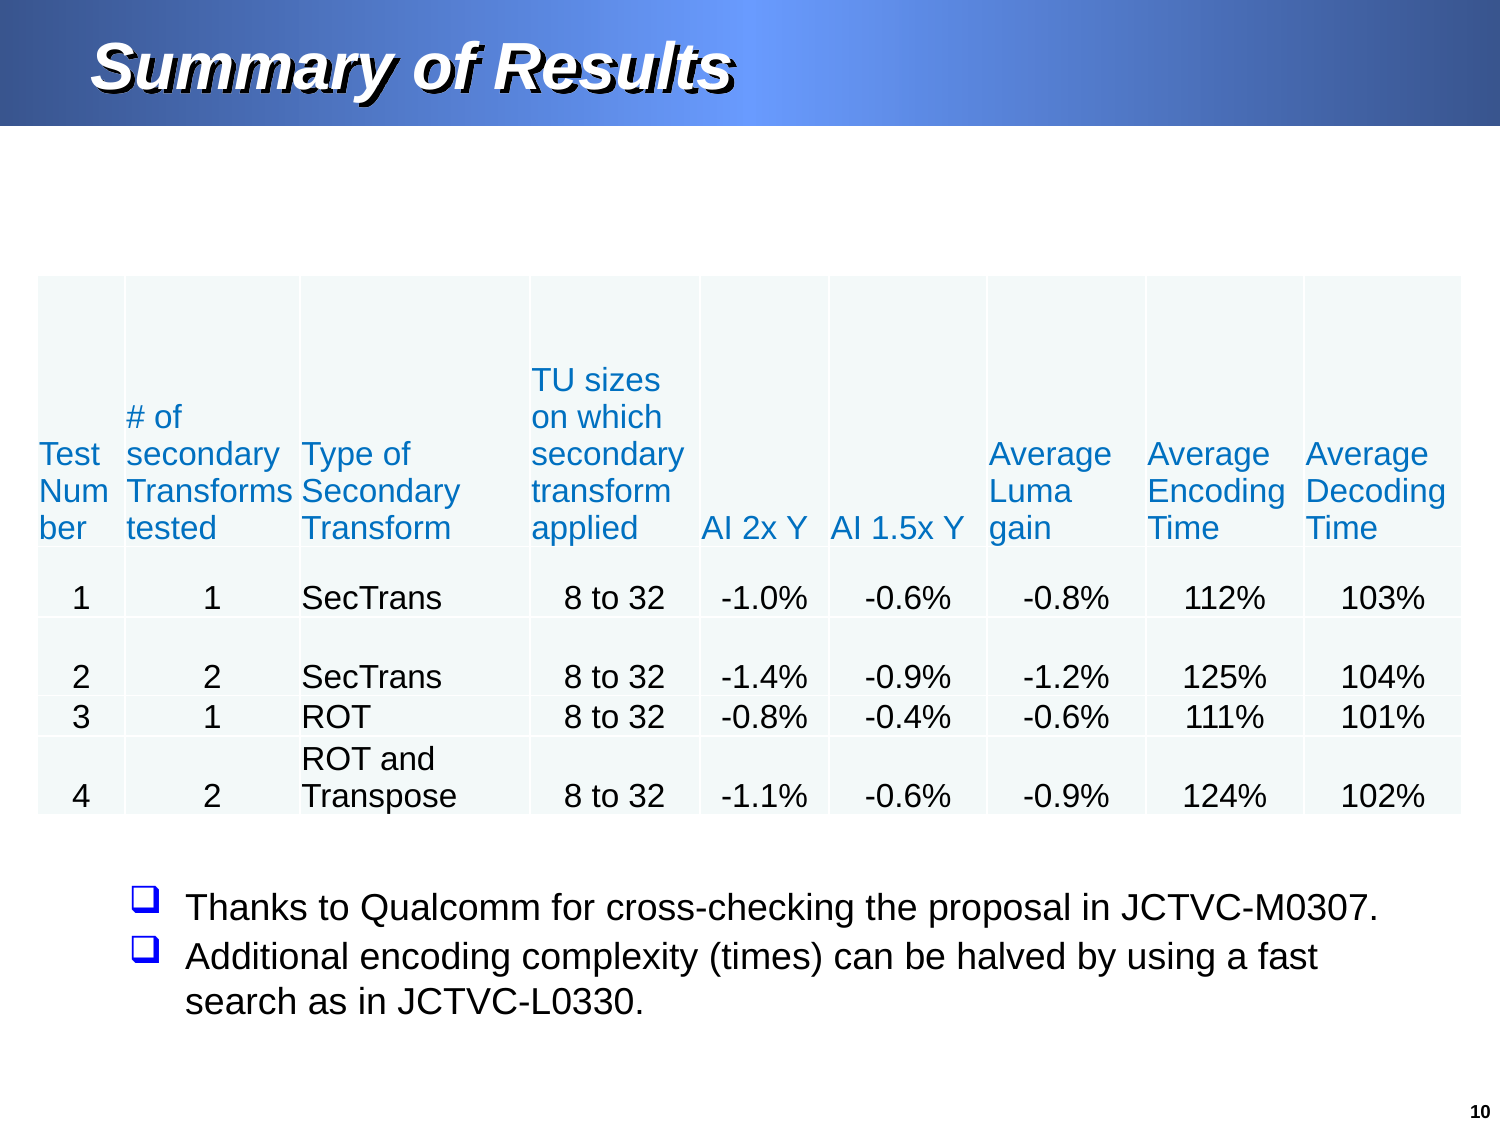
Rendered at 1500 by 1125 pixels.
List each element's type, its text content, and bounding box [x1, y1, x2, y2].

table_cell 124% [1147, 737, 1303, 814]
table_header TU sizes on which secondary transform applied [531, 276, 699, 546]
table_cell 1 [126, 547, 299, 616]
table_cell -1.2% [988, 618, 1145, 695]
table_cell -0.6% [830, 547, 986, 616]
table_header AI 1.5x Y [830, 276, 986, 546]
table_cell ROT and Transpose [301, 737, 529, 814]
table_header AI 2x Y [701, 276, 828, 546]
table_cell -0.6% [830, 737, 986, 814]
table_cell -0.8% [701, 696, 828, 735]
table_header Type of Secondary Transform [301, 276, 529, 546]
table_cell ROT [301, 696, 529, 735]
table_cell 3 [38, 696, 124, 735]
table_cell 4 [38, 737, 124, 814]
table_cell 8 to 32 [531, 618, 699, 695]
slide_number 10 [1368, 1091, 1500, 1125]
table_cell 125% [1147, 618, 1303, 695]
table_cell -0.9% [988, 737, 1145, 814]
table_cell SecTrans [301, 547, 529, 616]
table_header Test Number [38, 276, 124, 546]
table_cell -0.9% [830, 618, 986, 695]
table_cell 102% [1305, 737, 1461, 814]
table_cell 111% [1147, 696, 1303, 735]
title Summary of Results [74, 12, 1426, 126]
text_box Thanks to Qualcomm for cross-checking the proposal in JCTVC-M0307. Additional encoding complexity (times) can be halved by using a fast search as in JCTVC-L0330. [114, 875, 1402, 1030]
table_cell 8 to 32 [531, 696, 699, 735]
table_cell -1.0% [701, 547, 828, 616]
table_cell 2 [126, 737, 299, 814]
table_cell 104% [1305, 618, 1461, 695]
table_cell -1.4% [701, 618, 828, 695]
table_header Average Luma gain [988, 276, 1145, 546]
table_cell 2 [126, 618, 299, 695]
table_header # of secondary Transforms tested [126, 276, 299, 546]
table_cell 8 to 32 [531, 547, 699, 616]
table_cell 103% [1305, 547, 1461, 616]
table_header Average Decoding Time [1305, 276, 1461, 546]
table_header Average Encoding Time [1147, 276, 1303, 546]
table_cell -1.1% [701, 737, 828, 814]
table_cell -0.8% [988, 547, 1145, 616]
table_cell 2 [38, 618, 124, 695]
table_cell 1 [38, 547, 124, 616]
table_cell 101% [1305, 696, 1461, 735]
table_cell 1 [126, 696, 299, 735]
table_cell SecTrans [301, 618, 529, 695]
table_cell -0.4% [830, 696, 986, 735]
table_cell 8 to 32 [531, 737, 699, 814]
table_cell -0.6% [988, 696, 1145, 735]
table_cell 112% [1147, 547, 1303, 616]
